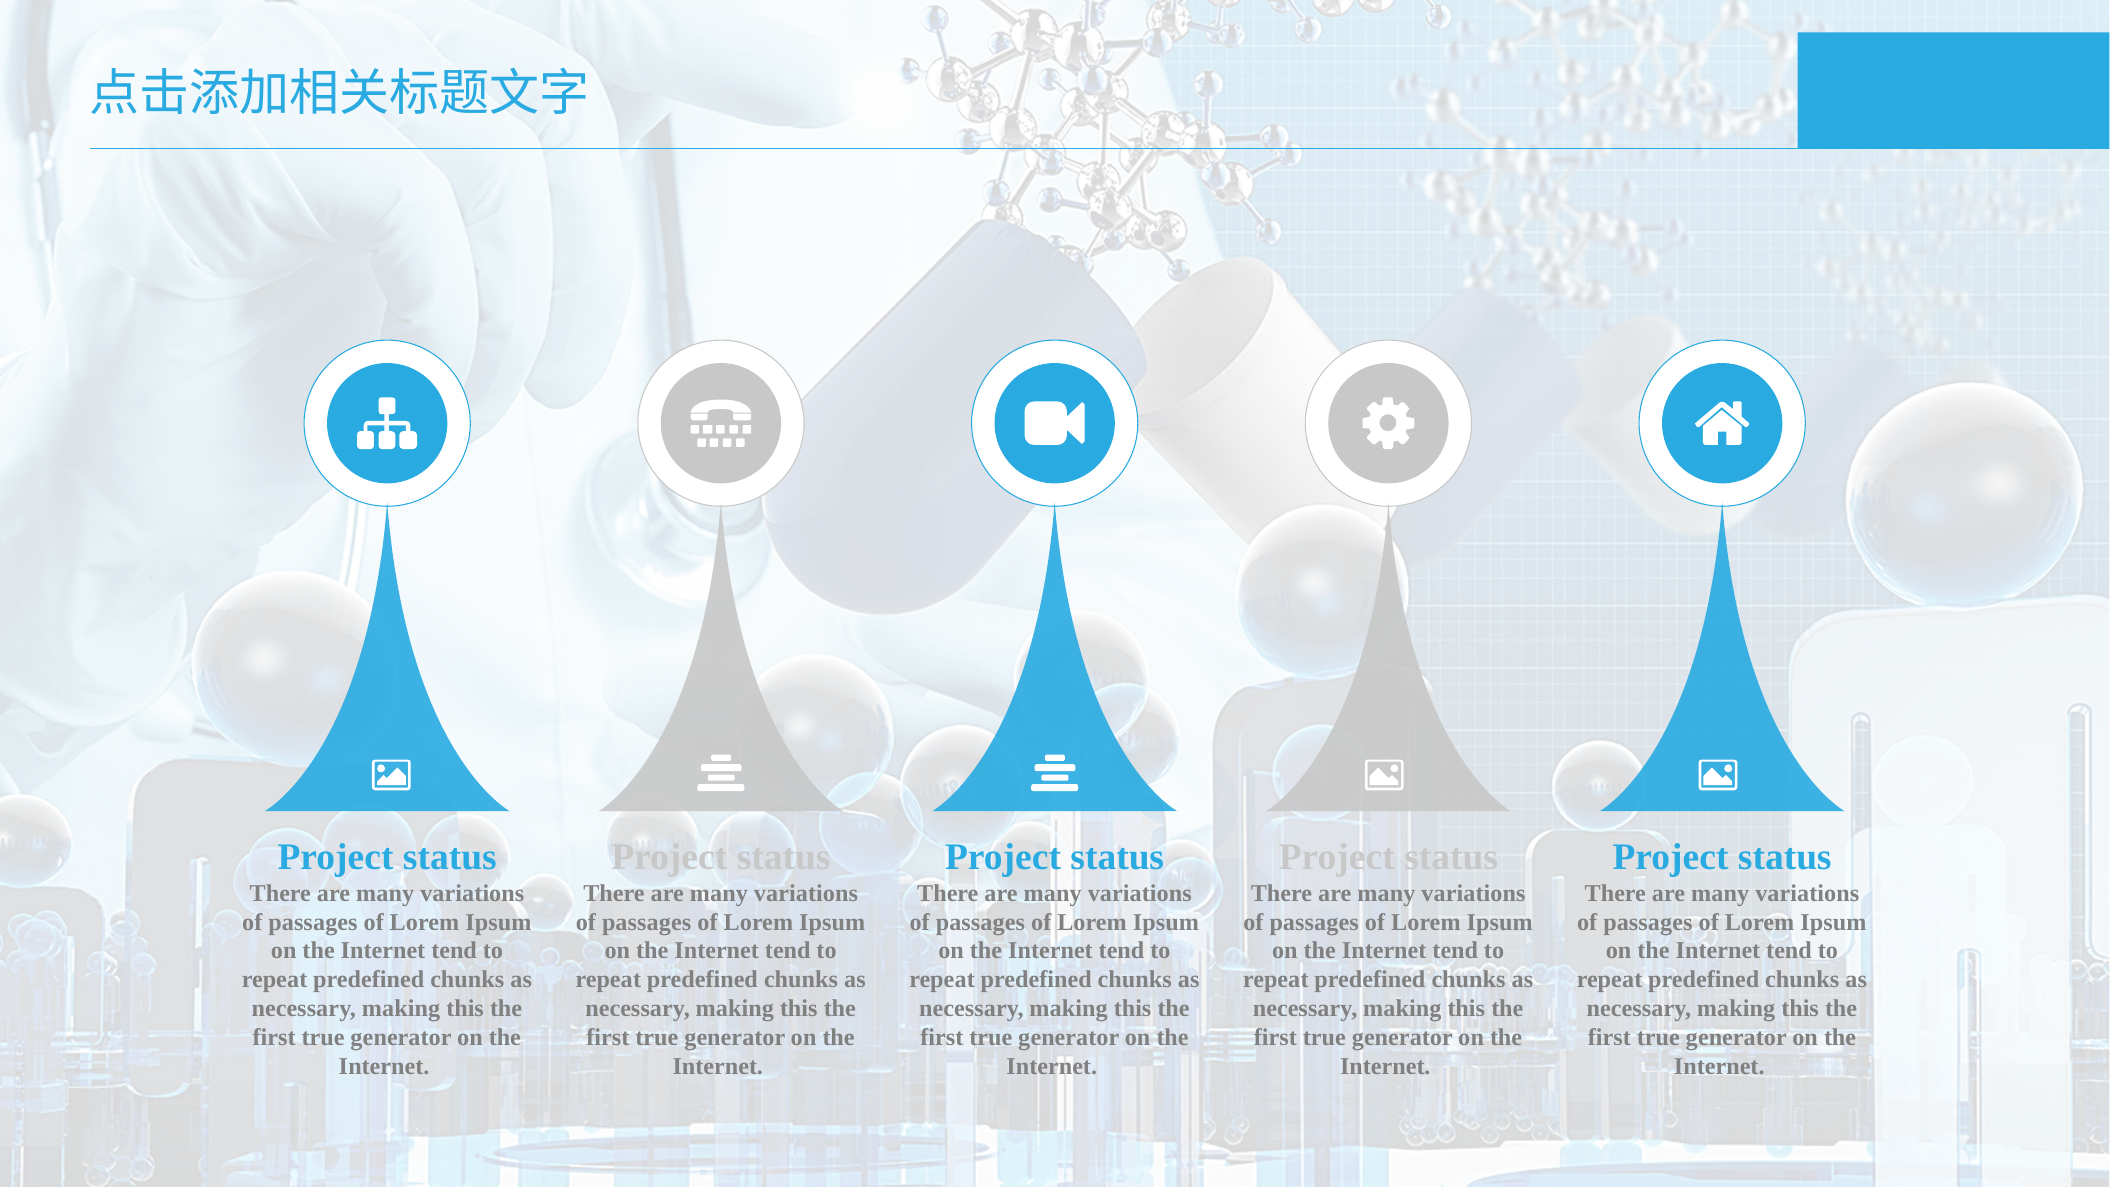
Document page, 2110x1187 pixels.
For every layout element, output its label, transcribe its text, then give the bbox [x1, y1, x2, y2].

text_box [1639, 340, 1806, 502]
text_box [1305, 340, 1472, 502]
text_box Project status There are many variations of passages of Lorem Ipsum on the Internet tend to repeat predefined chunks as necessary, making this the first true generator on the Internet. [226, 824, 548, 1087]
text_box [932, 502, 1178, 812]
text_box Project status There are many variations of passages of Lorem Ipsum on the Internet tend to repeat predefined chunks as necessary, making this the first true generator on the Internet. [1227, 824, 1549, 1087]
text_box Project status There are many variations of passages of Lorem Ipsum on the Internet tend to repeat predefined chunks as necessary, making this the first true generator on the Internet. [894, 824, 1216, 1087]
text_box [1599, 502, 1845, 812]
text_box 点击添加相关标题文字 [89, 60, 618, 121]
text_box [971, 340, 1138, 502]
text_box Project status There are many variations of passages of Lorem Ipsum on the Internet tend to repeat predefined chunks as necessary, making this the first true generator on the Internet. [560, 824, 882, 1087]
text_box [304, 340, 471, 502]
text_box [1265, 502, 1511, 812]
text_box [264, 502, 510, 812]
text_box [637, 340, 805, 502]
text_box Project status There are many variations of passages of Lorem Ipsum on the Internet tend to repeat predefined chunks as necessary, making this the first true generator on the Internet. [1561, 824, 1883, 1087]
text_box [598, 502, 844, 812]
text_box [1797, 31, 2110, 148]
